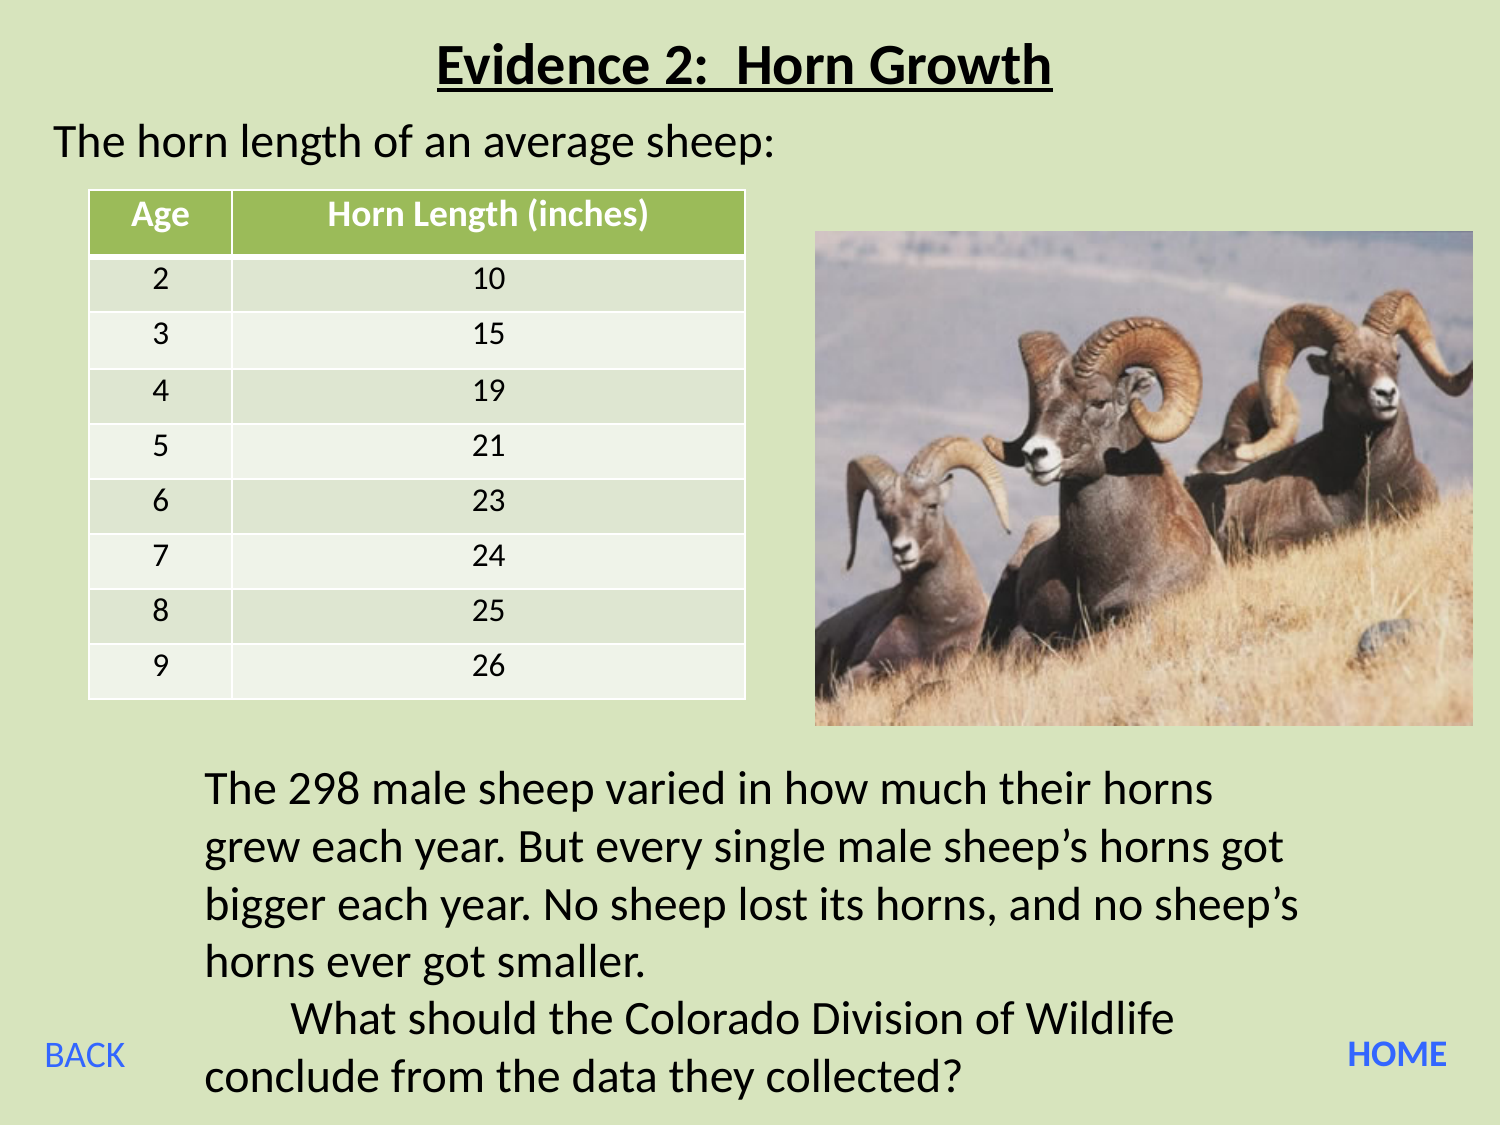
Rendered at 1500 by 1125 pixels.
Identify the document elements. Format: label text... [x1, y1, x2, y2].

table_cell 9 [90, 645, 231, 698]
table_cell 4 [90, 370, 231, 423]
table_cell 25 [233, 590, 744, 643]
table_cell 15 [233, 313, 744, 368]
text_box BACK [29, 1022, 149, 1083]
table_cell 19 [233, 370, 744, 423]
table_cell 8 [90, 590, 231, 643]
text_box Evidence 2: Horn Growth [422, 18, 1068, 104]
text_box HOME [1332, 1021, 1500, 1082]
table_cell 5 [90, 425, 231, 478]
text_box The 298 male sheep varied in how much their horns grew each year. But every single male sheep’s horns got bigger each year. No sheep lost its horns, and no sheep’s horns ever got smaller. What should the Colorado Division of Wildlife conclude from the data they collected? [189, 749, 1328, 1110]
table_cell 23 [233, 480, 744, 533]
table_cell 10 [233, 260, 744, 311]
text_box The horn length of an average sheep: [38, 101, 838, 175]
table_cell 21 [233, 425, 744, 478]
table_header Horn Length (inches) [233, 191, 744, 254]
table_cell 2 [90, 260, 231, 311]
table_cell 7 [90, 535, 231, 588]
table_cell 26 [233, 645, 744, 698]
table_cell 3 [90, 313, 231, 368]
table_cell 6 [90, 480, 231, 533]
picture [815, 230, 1474, 726]
table_cell 24 [233, 535, 744, 588]
table_header Age [90, 191, 231, 254]
